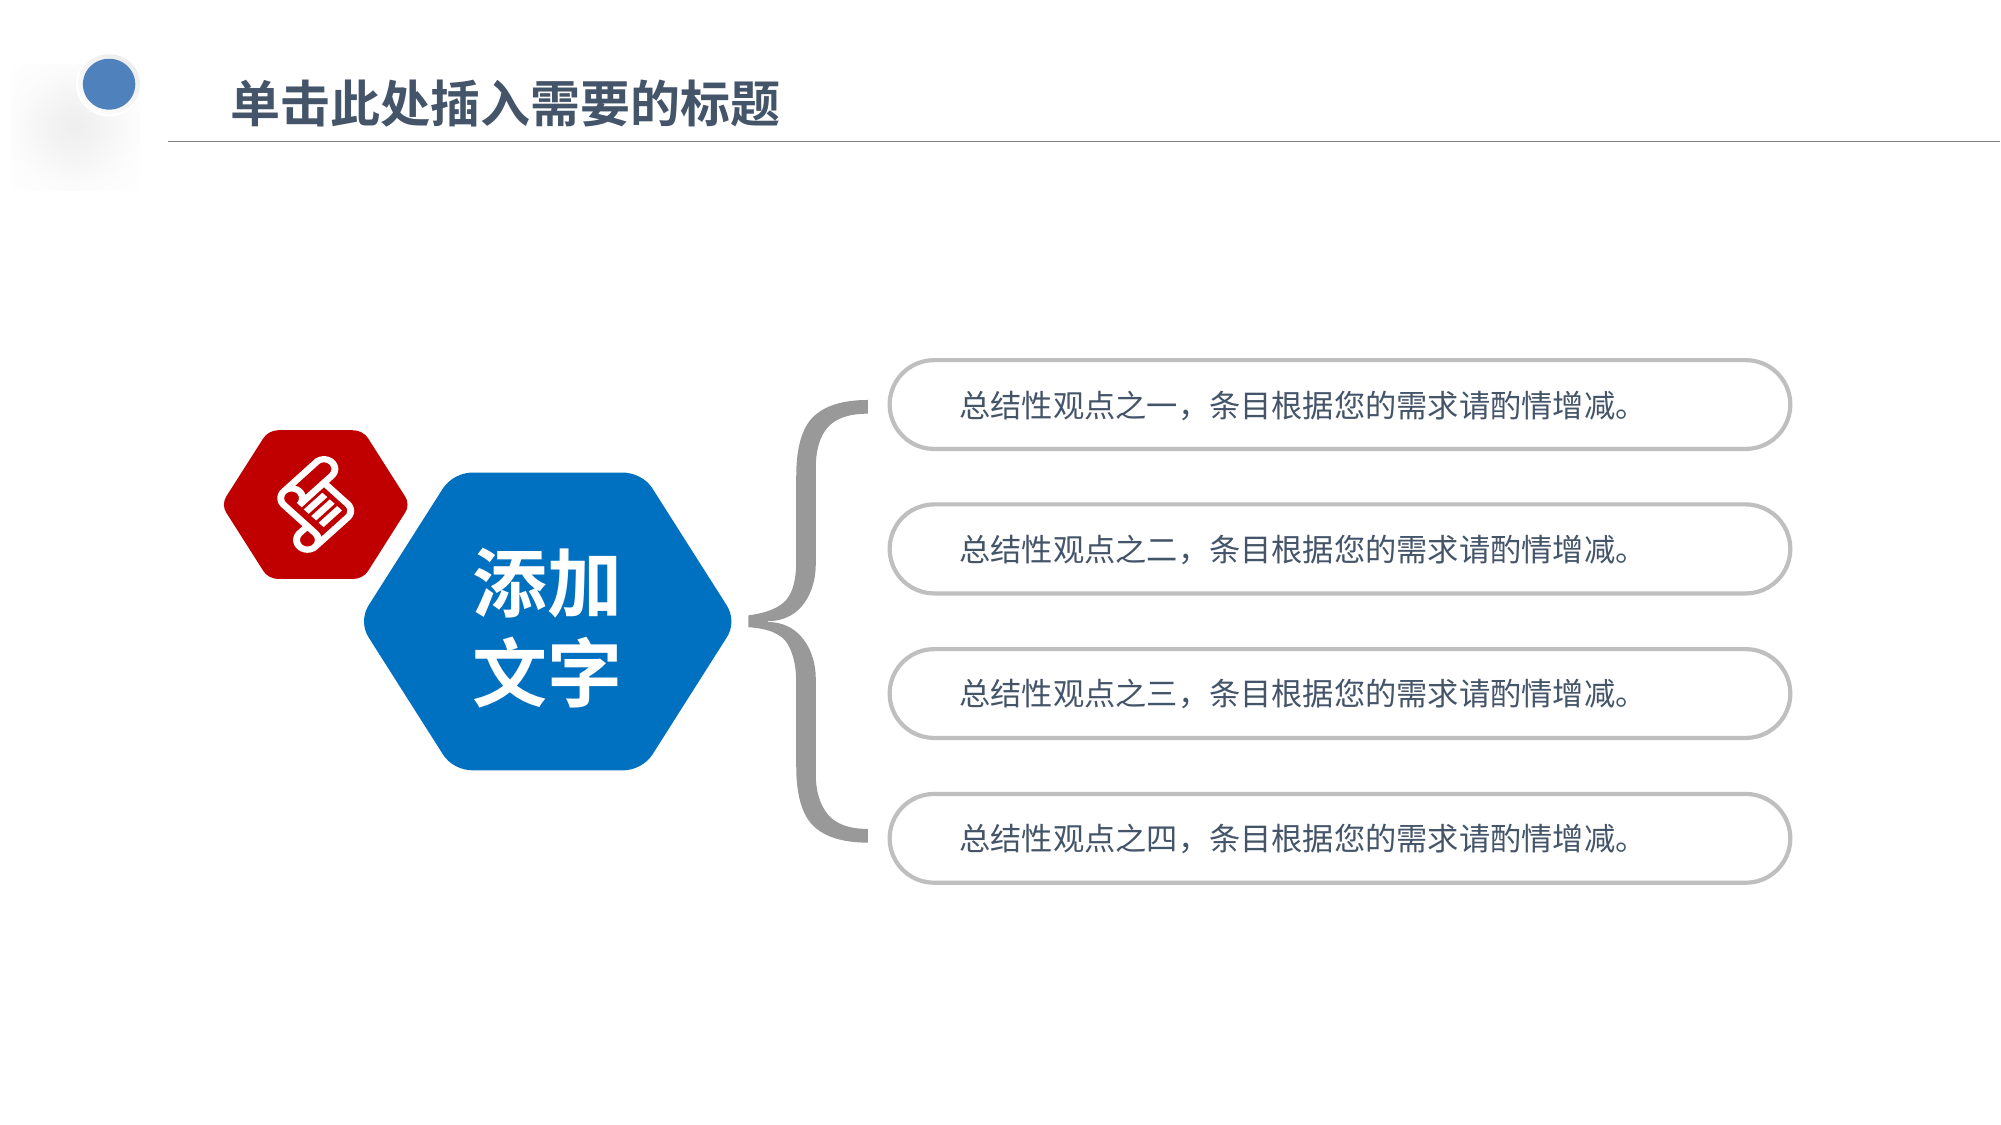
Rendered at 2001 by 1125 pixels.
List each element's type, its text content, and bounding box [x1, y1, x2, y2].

text_box [889, 504, 1791, 594]
text_box [223, 430, 408, 579]
text_box [889, 649, 1791, 738]
title 单击此处插入需要的标题 [157, 61, 853, 144]
text_box 总结性观点之二，条目根据您的需求请酌情增减。 [959, 532, 1716, 568]
text_box 总结性观点之三，条目根据您的需求请酌情增减。 [959, 677, 1716, 713]
text_box [277, 456, 355, 553]
text_box 总结性观点之一，条目根据您的需求请酌情增减。 [959, 388, 1716, 424]
text_box [748, 399, 868, 843]
text_box 添加文字 [448, 536, 648, 717]
text_box 总结性观点之四，条目根据您的需求请酌情增减。 [959, 821, 1716, 857]
text_box [889, 360, 1791, 449]
text_box [889, 793, 1791, 883]
text_box [364, 472, 732, 771]
